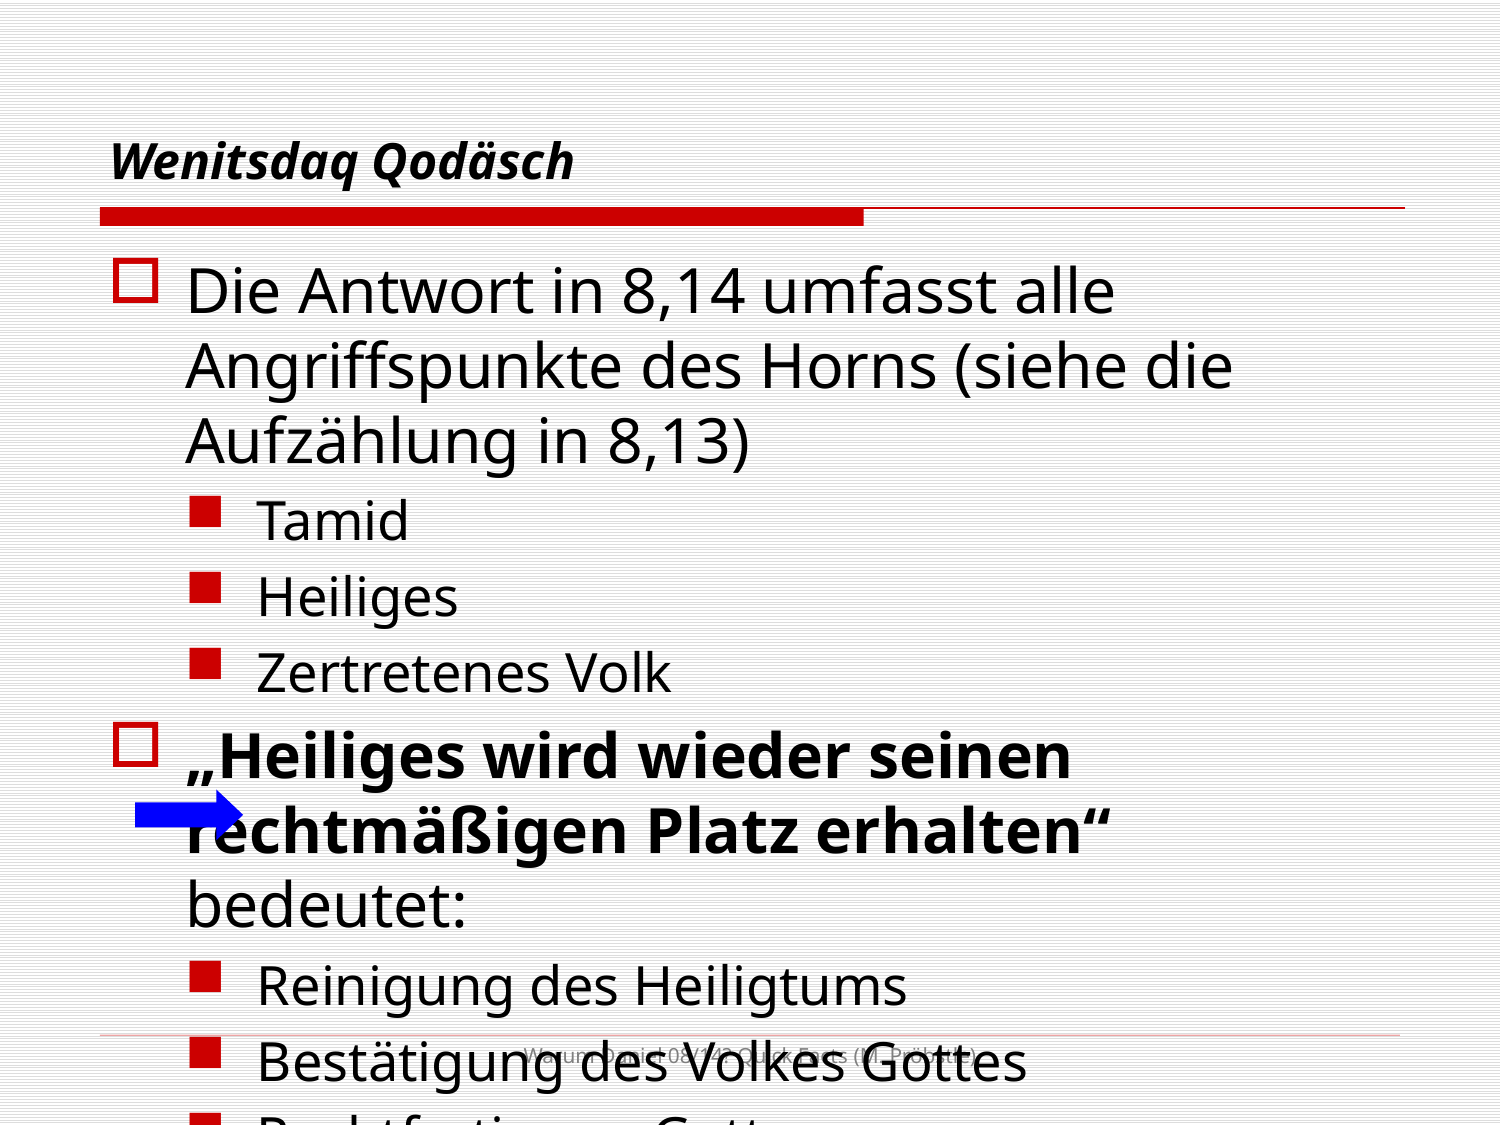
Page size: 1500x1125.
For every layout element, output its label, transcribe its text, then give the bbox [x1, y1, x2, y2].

title Wenitsdaq Qodäsch [94, 50, 1407, 197]
text_box [135, 791, 243, 839]
footer Warum Daniel 08/14? Quick Facts (M. Pröbstle) [419, 1035, 1081, 1103]
list Die Antwort in 8,14 umfasst alle Angriffspunkte des Horns (siehe die Aufzählung in 8,13) Tamid Heiliges Zertretenes Volk „Heiliges wird wieder seinen rechtmäßigen Platz erhalten“ bedeutet: Reinigung des Heiligtums Bestätigung des Volkes Gottes Rechtfertigung Gottes Das sind die Themen des Versöhnungstages [92, 243, 1406, 1024]
